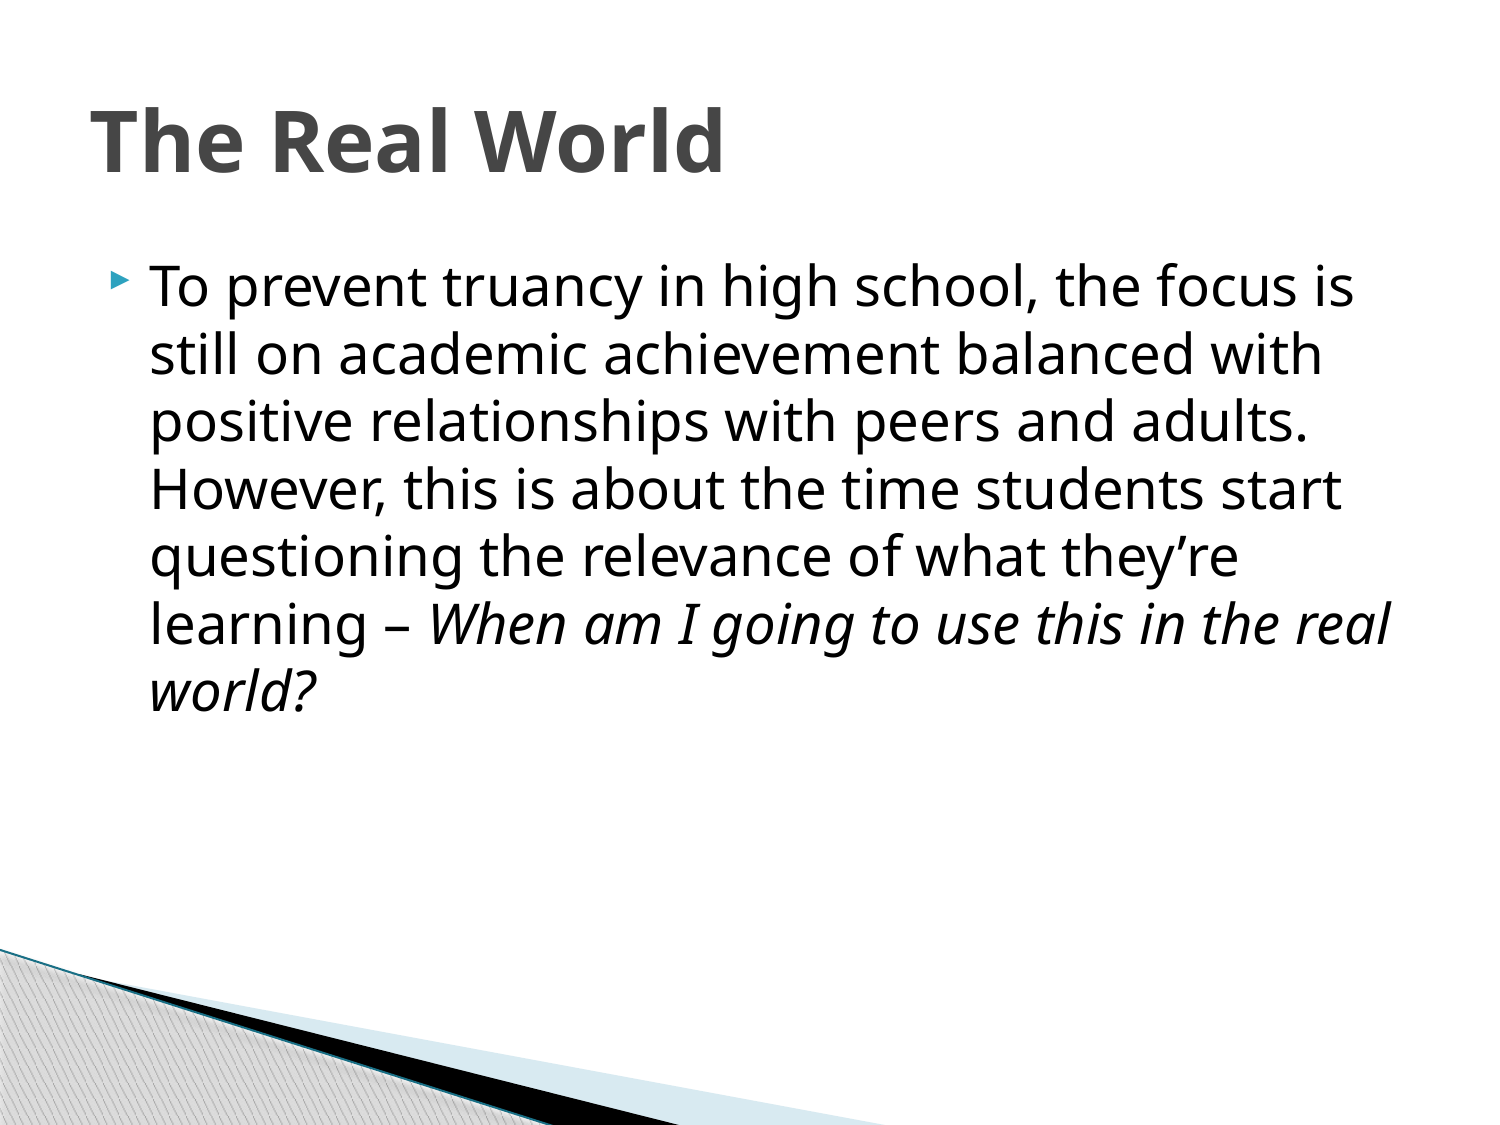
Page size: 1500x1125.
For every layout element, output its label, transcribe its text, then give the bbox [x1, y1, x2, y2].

list To prevent truancy in high school, the focus is still on academic achievement balanced with positive relationships with peers and adults. However, this is about the time students start questioning the relevance of what they’re learning – When am I going to use this in the real world? [75, 243, 1425, 986]
title The Real World [75, 45, 1425, 233]
